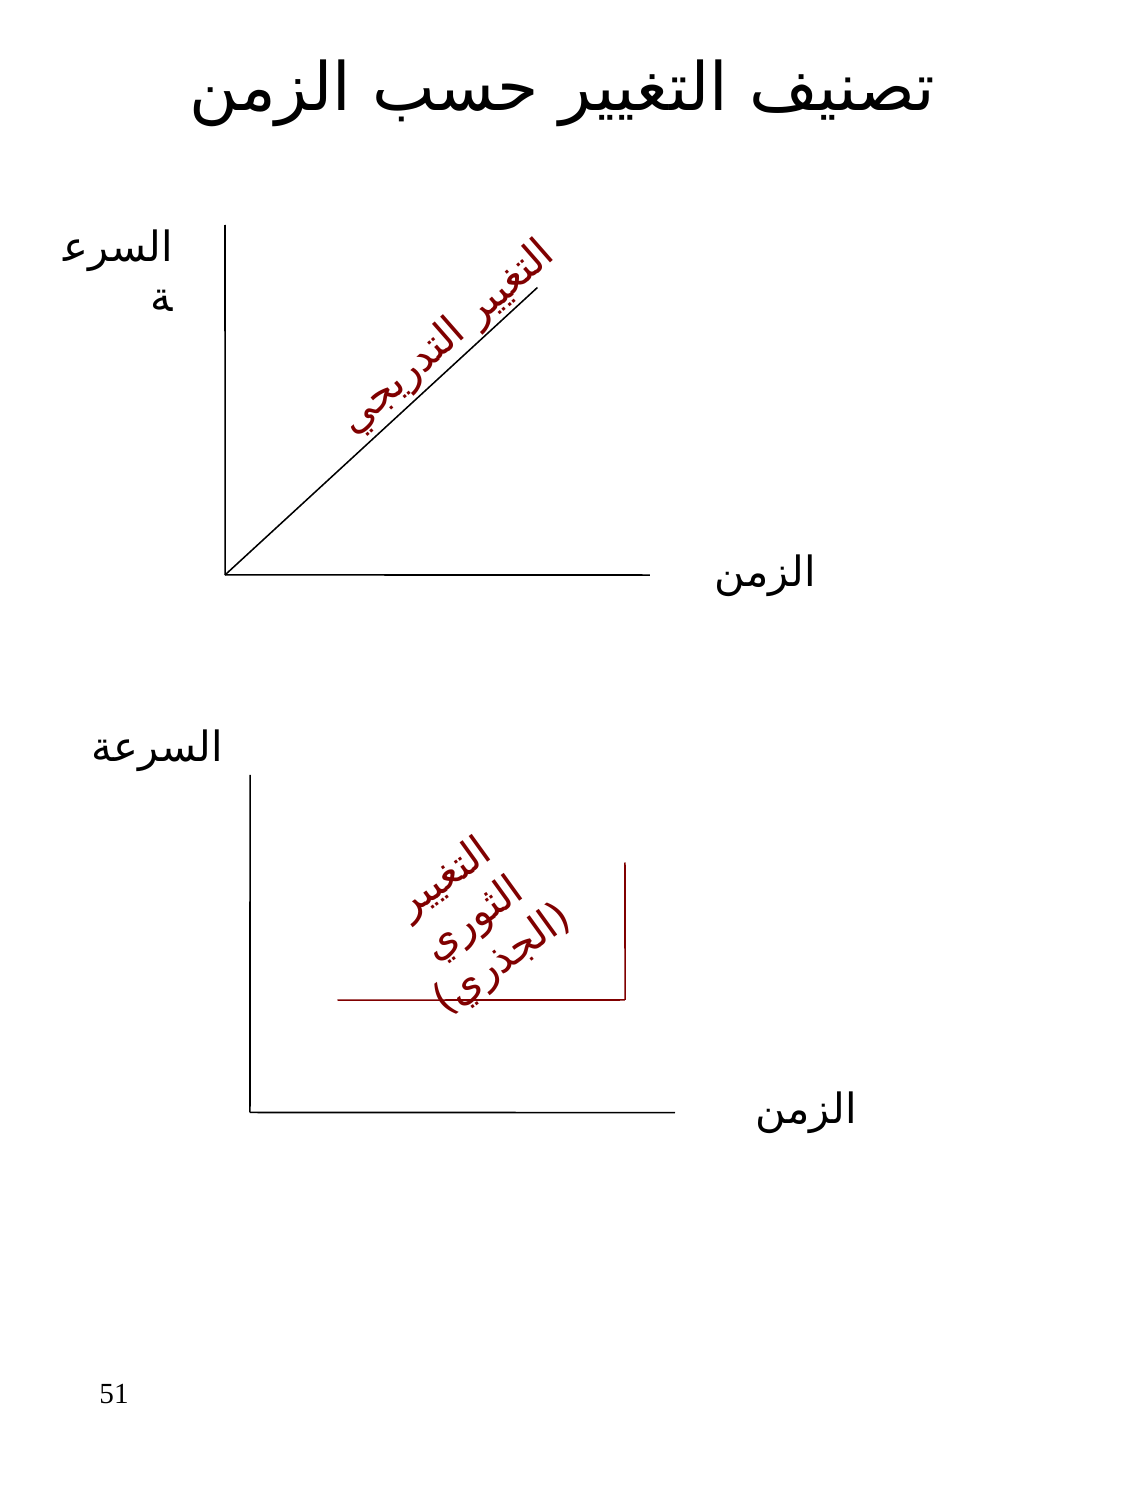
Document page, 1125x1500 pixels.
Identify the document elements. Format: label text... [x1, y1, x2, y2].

text_box السرعة [50, 712, 238, 778]
title تصنيف التغيير حسب الزمن [84, 24, 1041, 142]
text_box الزمن [699, 537, 975, 603]
text_box التغيير التدريجي [309, 177, 616, 458]
slide_number 51 [84, 1366, 319, 1467]
text_box الزمن [699, 1074, 913, 1140]
text_box السرعة [37, 212, 188, 328]
text_box التغيير الثوري (الجذري) [326, 778, 616, 1052]
